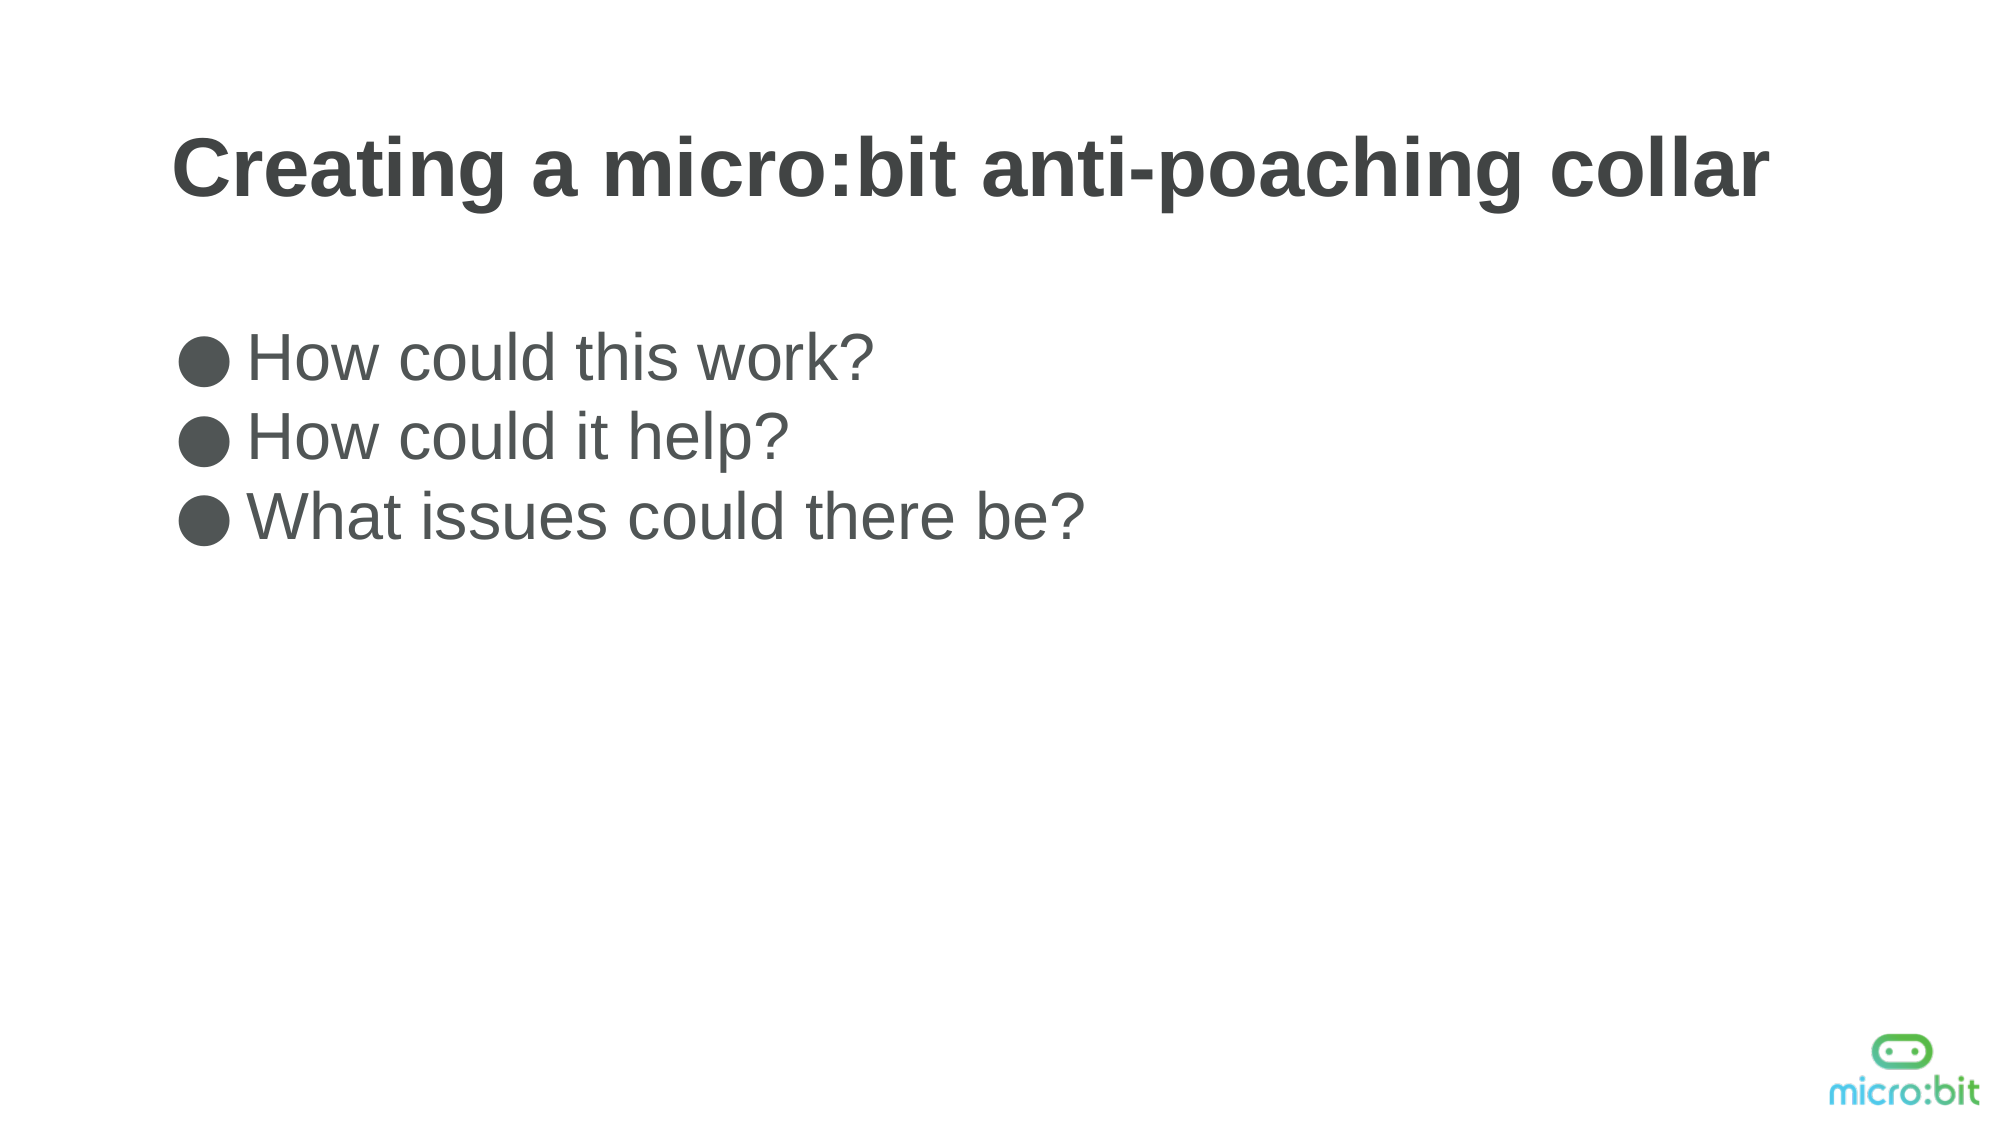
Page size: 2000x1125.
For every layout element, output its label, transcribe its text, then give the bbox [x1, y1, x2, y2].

picture [1829, 1029, 1980, 1106]
text_box Creating a micro:bit anti-poaching collar How could this work? How could it help? What issues could there be? [156, 105, 1908, 929]
